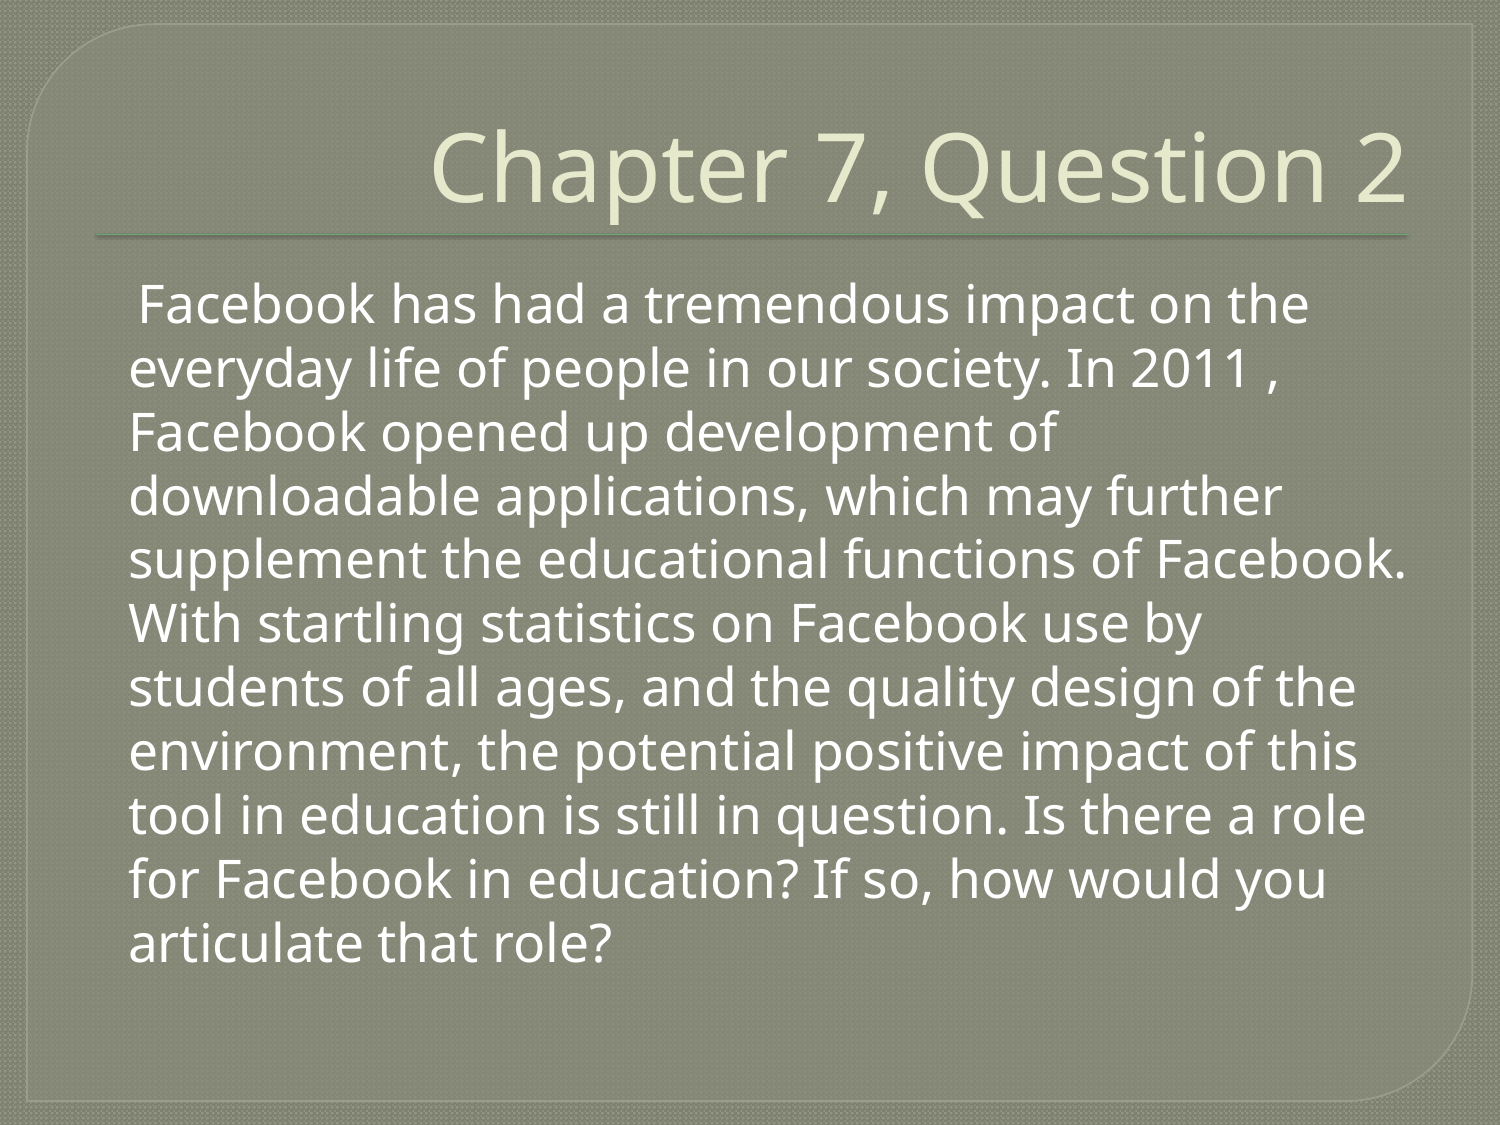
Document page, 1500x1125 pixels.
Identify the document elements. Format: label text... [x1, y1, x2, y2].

title Chapter 7, Question 2 [75, 41, 1425, 230]
list Facebook has had a tremendous impact on the everyday life of people in our society. In 2011 , Facebook opened up development of downloadable applications, which may further supplement the educational functions of Facebook. With startling statistics on Facebook use by students of all ages, and the quality design of the environment, the potential positive impact of this tool in education is still in question. Is there a role for Facebook in education? If so, how would you articulate that role? [75, 262, 1425, 1047]
